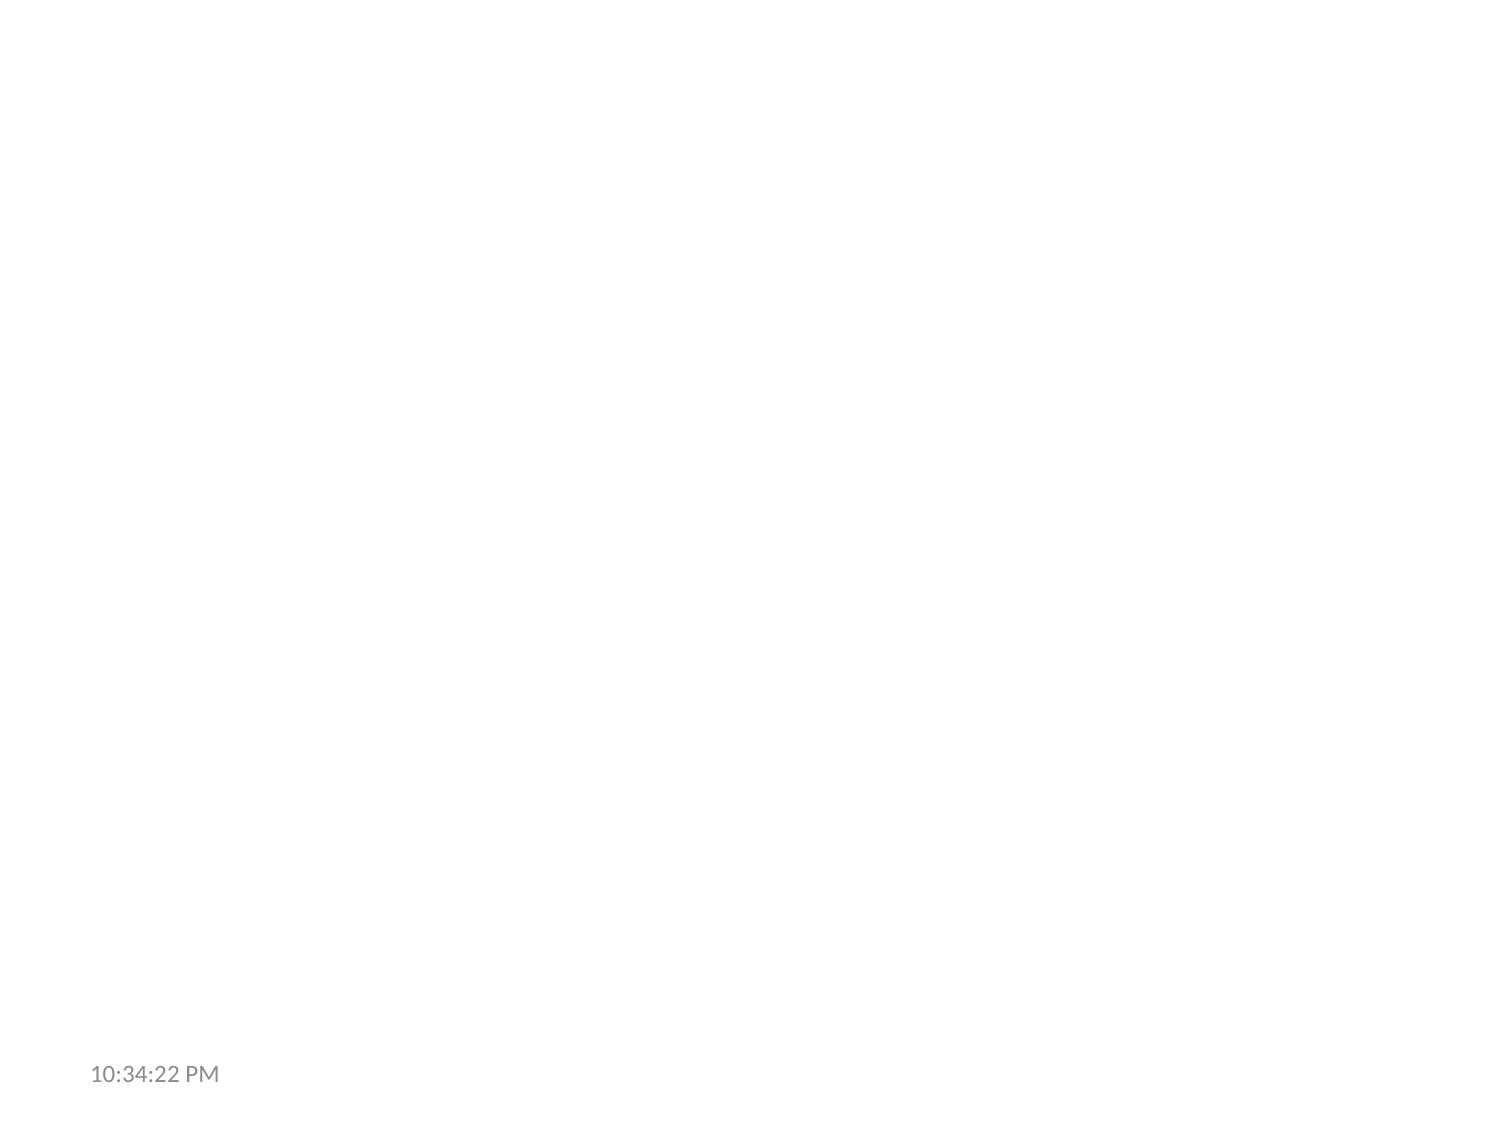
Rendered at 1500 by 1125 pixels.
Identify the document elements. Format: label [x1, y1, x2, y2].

slide_number [75, 1042, 425, 1103]
